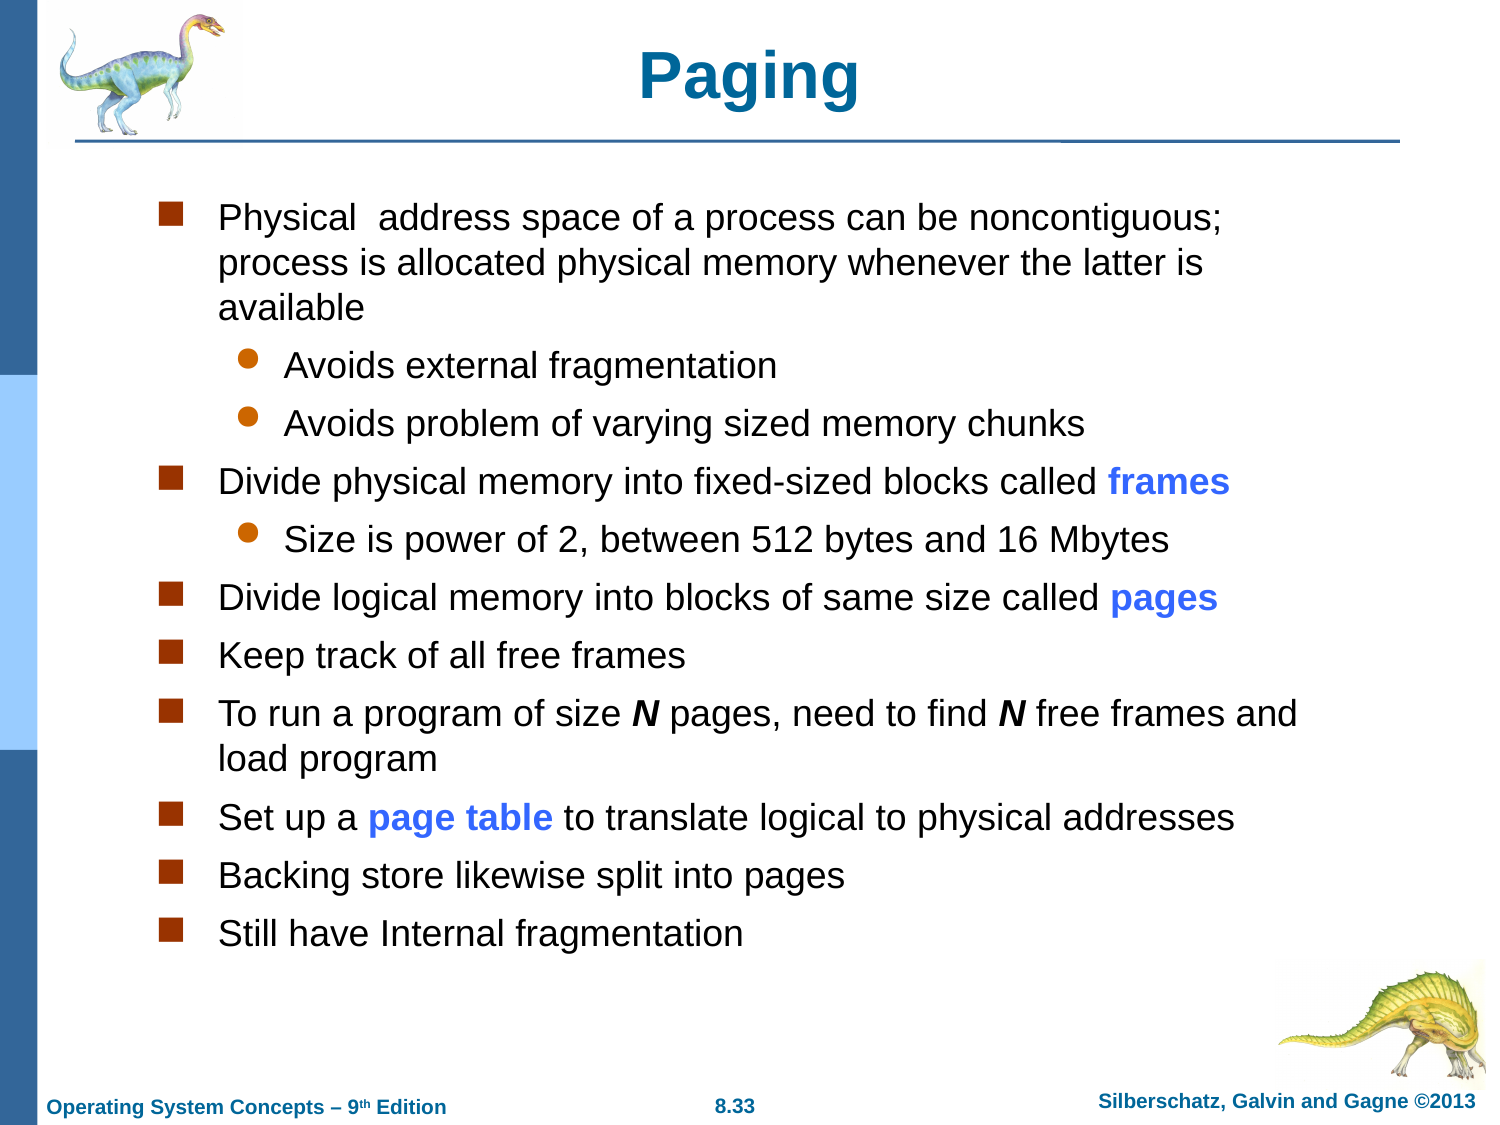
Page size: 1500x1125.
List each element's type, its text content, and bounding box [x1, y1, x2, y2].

picture [1275, 959, 1486, 1090]
picture [46, 0, 243, 149]
list Physical address space of a process can be noncontiguous; process is allocated physical memory whenever the latter is available Avoids external fragmentation Avoids problem of varying sized memory chunks Divide physical memory into fixed-sized blocks called frames Size is power of 2, between 512 bytes and 16 Mbytes Divide logical memory into blocks of same size called pages Keep track of all free frames To run a program of size N pages, need to find N free frames and load program Set up a page table to translate logical to physical addresses Backing store likewise split into pages Still have Internal fragmentation [146, 184, 1326, 968]
title Paging [74, 24, 1426, 120]
